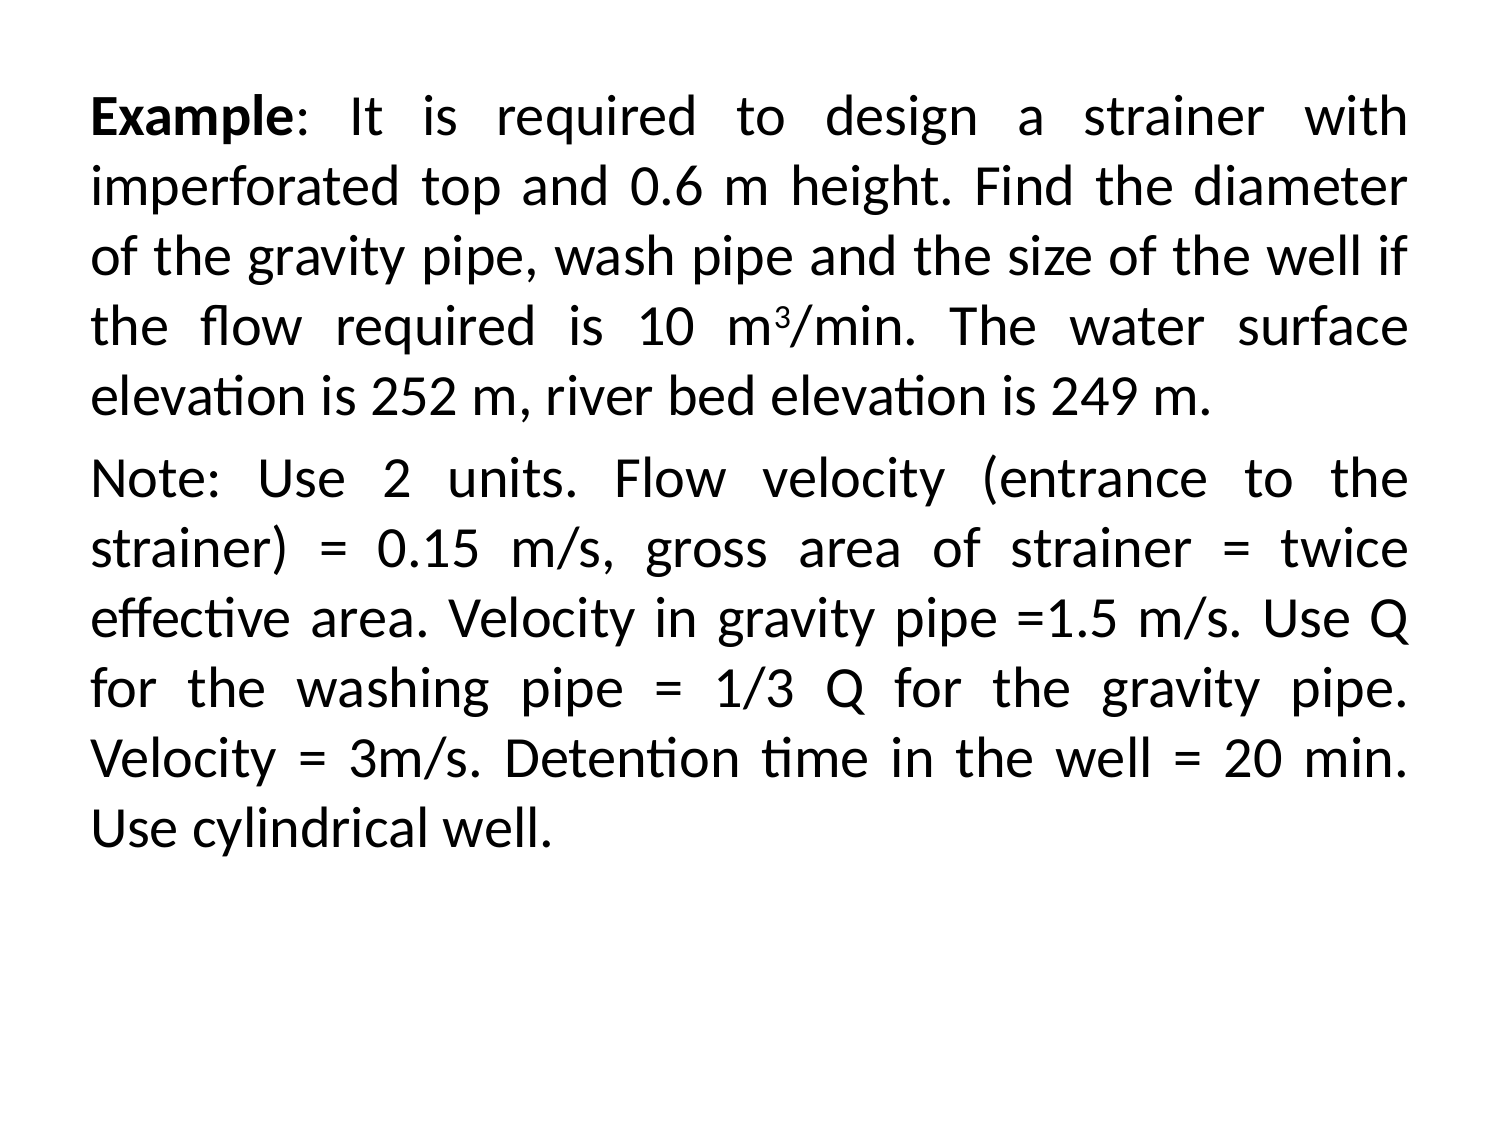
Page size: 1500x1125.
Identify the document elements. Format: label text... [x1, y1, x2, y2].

list Example: It is required to design a strainer with imperforated top and 0.6 m height. Find the diameter of the gravity pipe, wash pipe and the size of the well if the flow required is 10 m3/min. The water surface elevation is 252 m, river bed elevation is 249 m. Note: Use 2 units. Flow velocity (entrance to the strainer) = 0.15 m/s, gross area of strainer = twice effective area. Velocity in gravity pipe =1.5 m/s. Use Q for the washing pipe = 1/3 Q for the gravity pipe. Velocity = 3m/s. Detention time in the well = 20 min. Use cylindrical well. [75, 70, 1425, 888]
